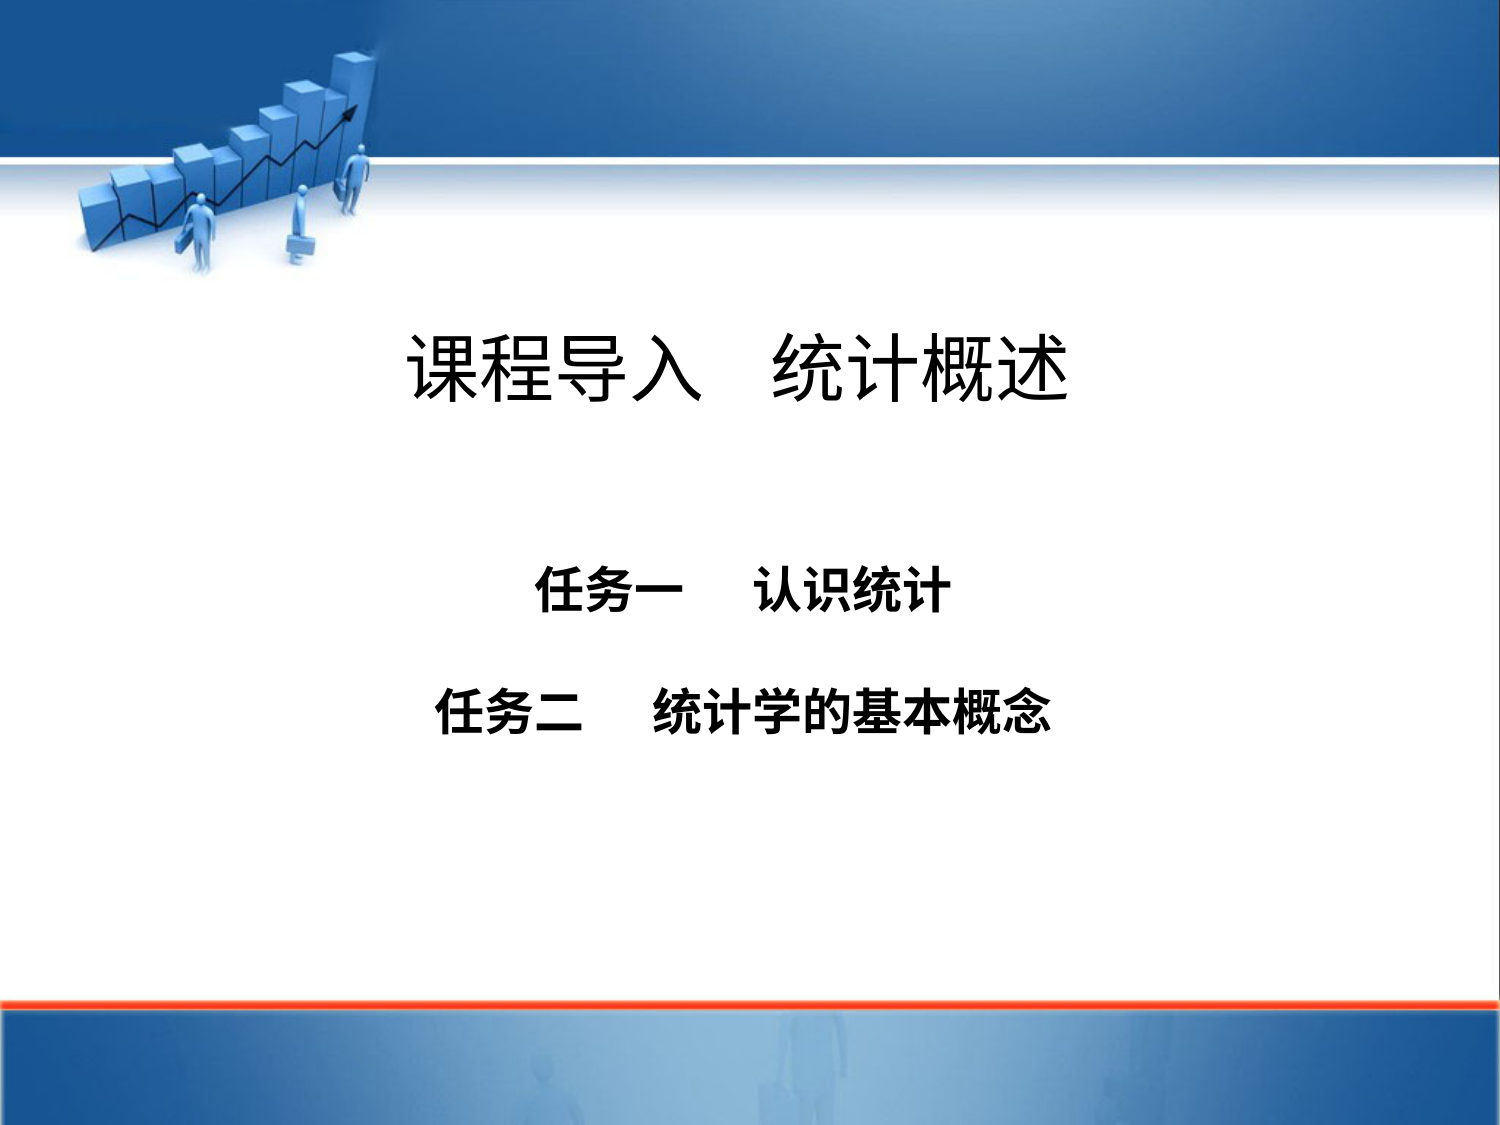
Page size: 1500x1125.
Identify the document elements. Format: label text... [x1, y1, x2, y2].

subtitle 任务一 认识统计 任务二 统计学的基本概念 [218, 550, 1269, 906]
title 课程导入 统计概述 [100, 314, 1376, 556]
picture [0, 0, 1500, 1125]
